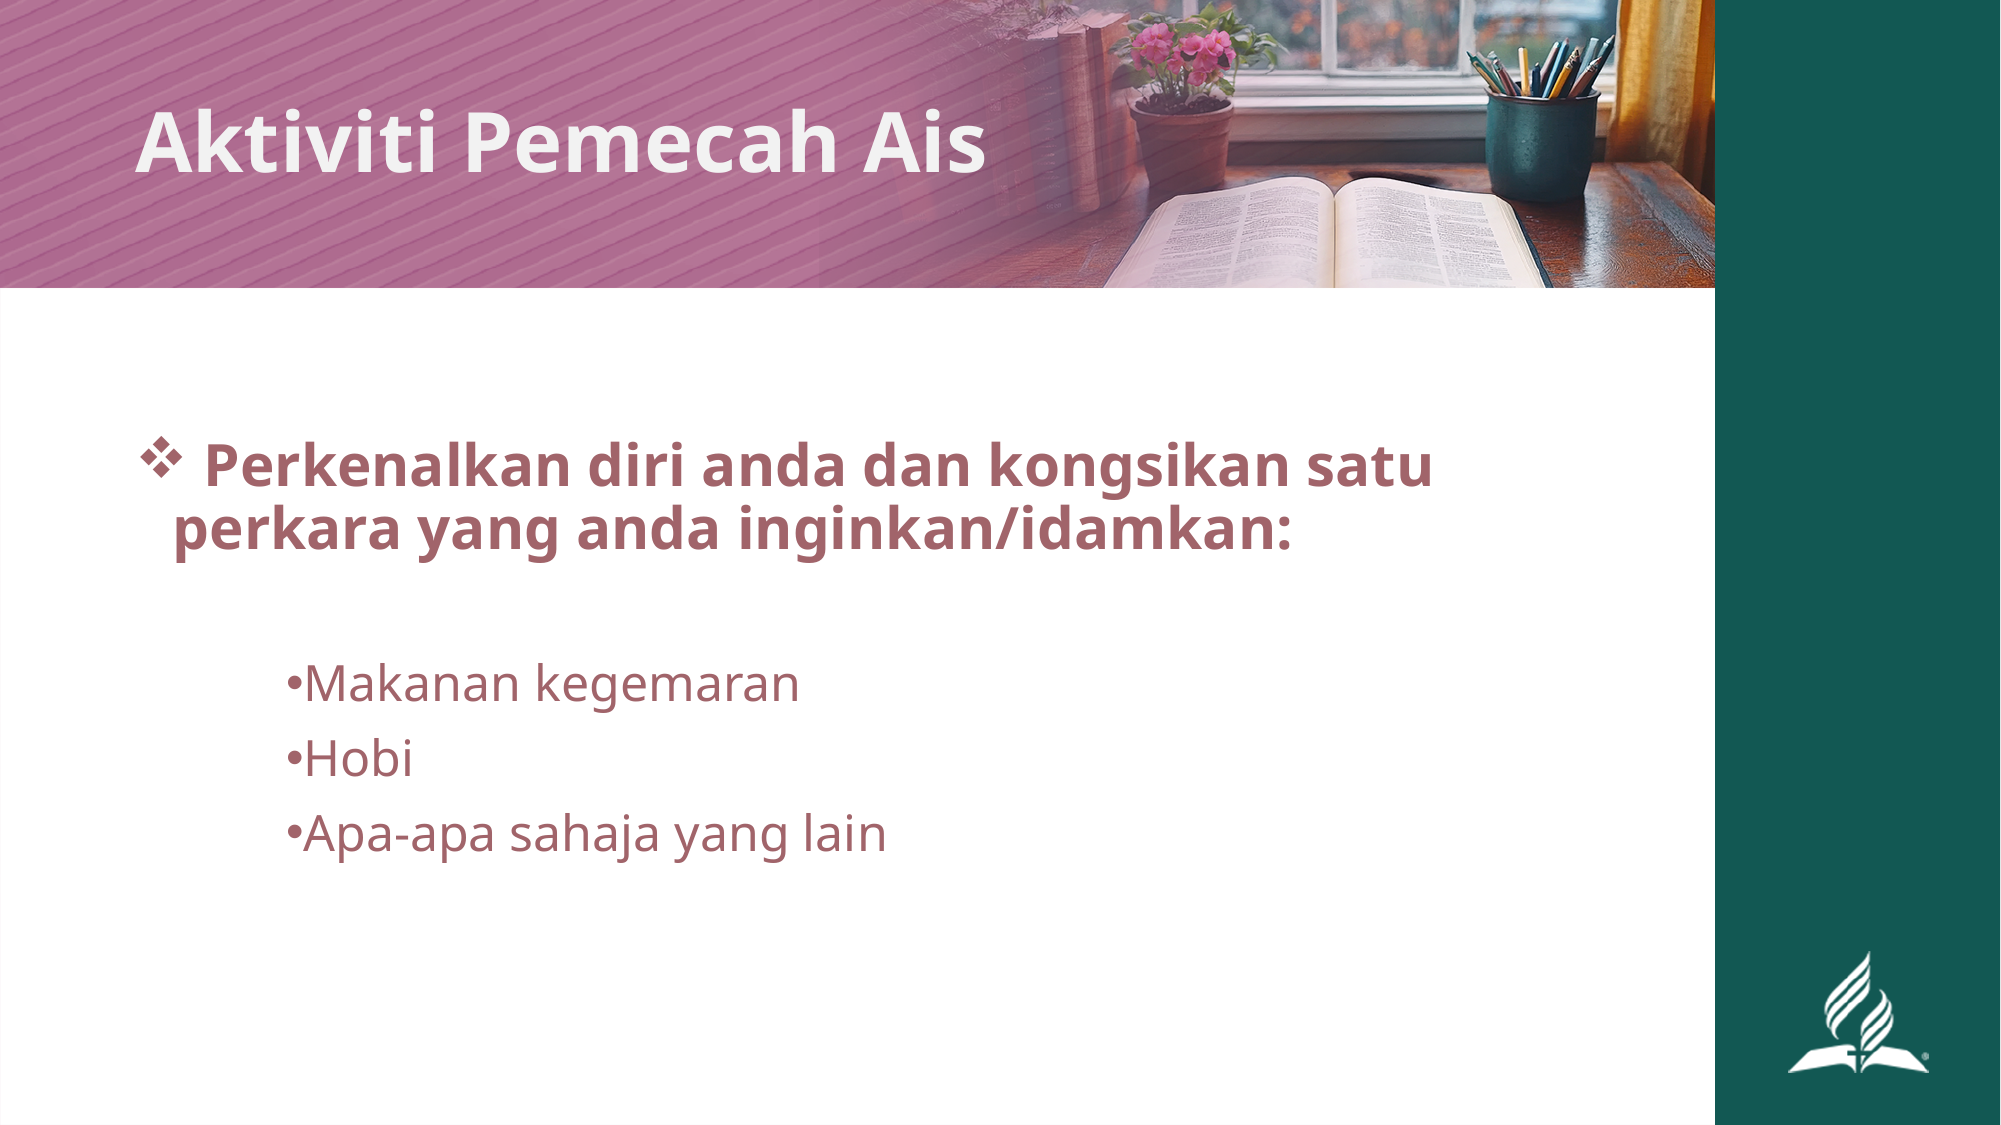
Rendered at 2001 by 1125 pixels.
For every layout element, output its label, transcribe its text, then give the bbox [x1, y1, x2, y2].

list Perkenalkan diri anda dan kongsikan satu perkara yang anda inginkan/idamkan: Makanan kegemaran Hobi Apa-apa sahaja yang lain [120, 328, 1623, 1043]
title Aktiviti Pemecah Ais [43, 37, 1102, 255]
picture [0, 0, 2001, 1125]
